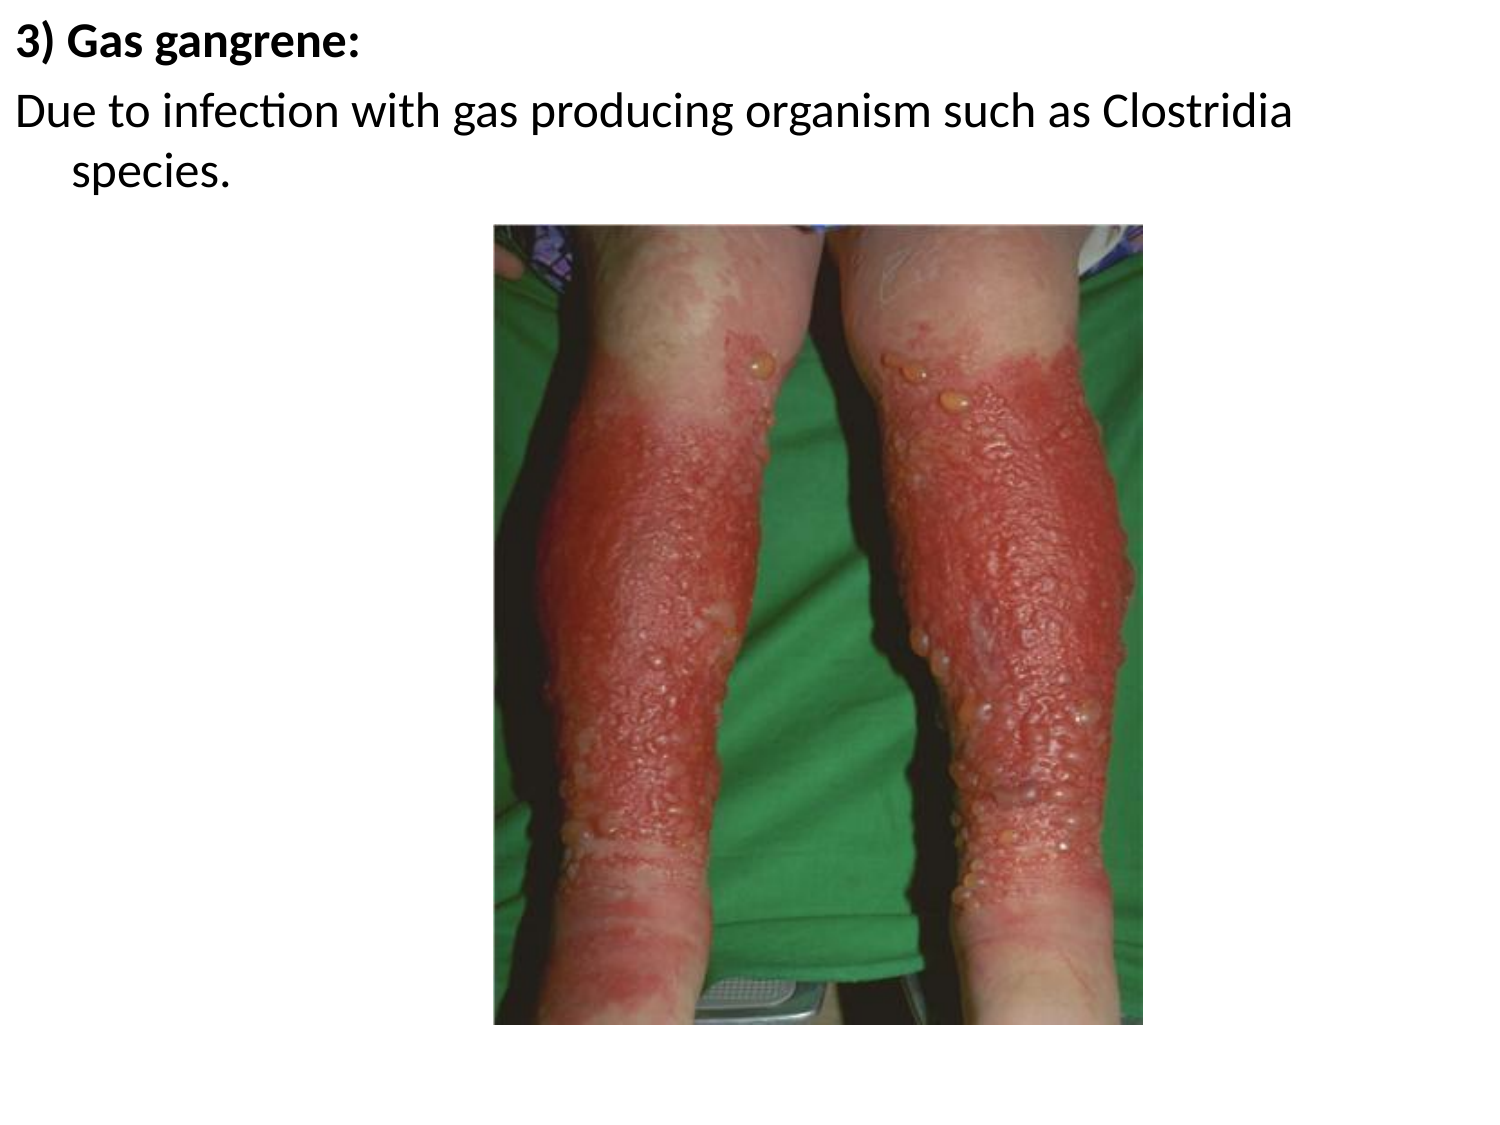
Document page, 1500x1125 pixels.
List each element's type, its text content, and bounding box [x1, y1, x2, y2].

picture [493, 224, 1143, 1026]
list 3) Gas gangrene: Due to infection with gas producing organism such as Clostridia species. [0, 0, 1450, 743]
